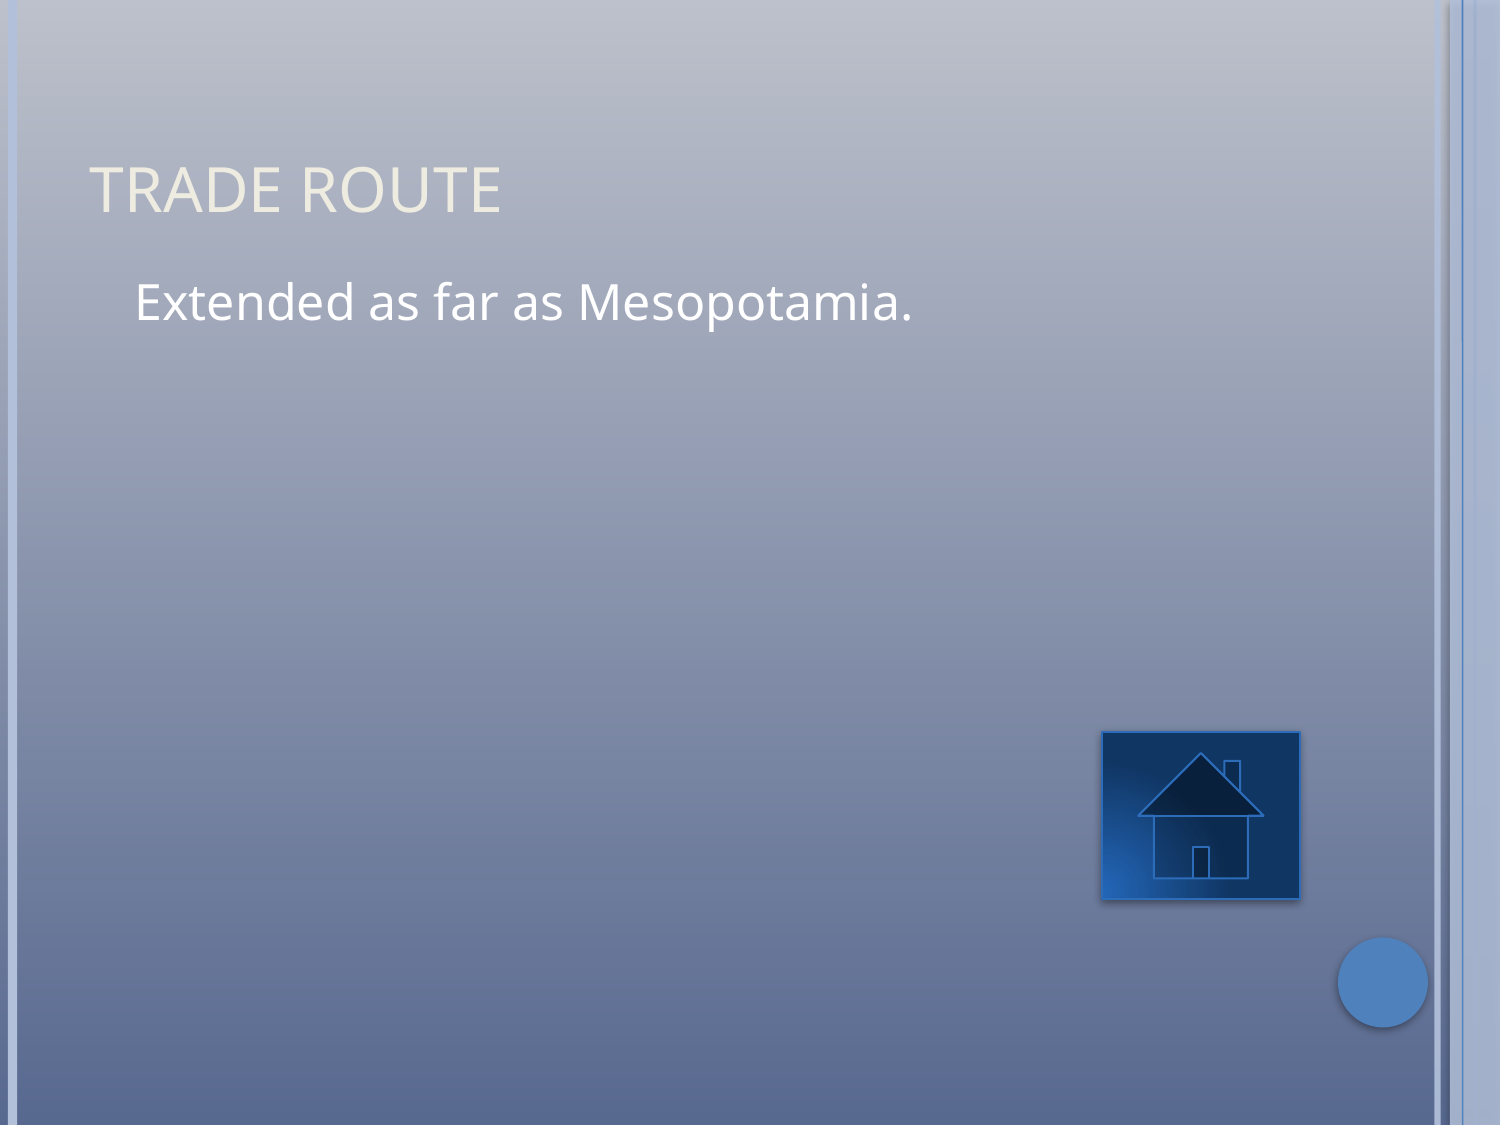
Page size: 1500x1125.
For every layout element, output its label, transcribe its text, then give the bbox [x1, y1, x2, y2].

list Extended as far as Mesopotamia. [75, 262, 1300, 1062]
title Trade Route [75, 45, 1300, 233]
text_box [1101, 731, 1301, 900]
